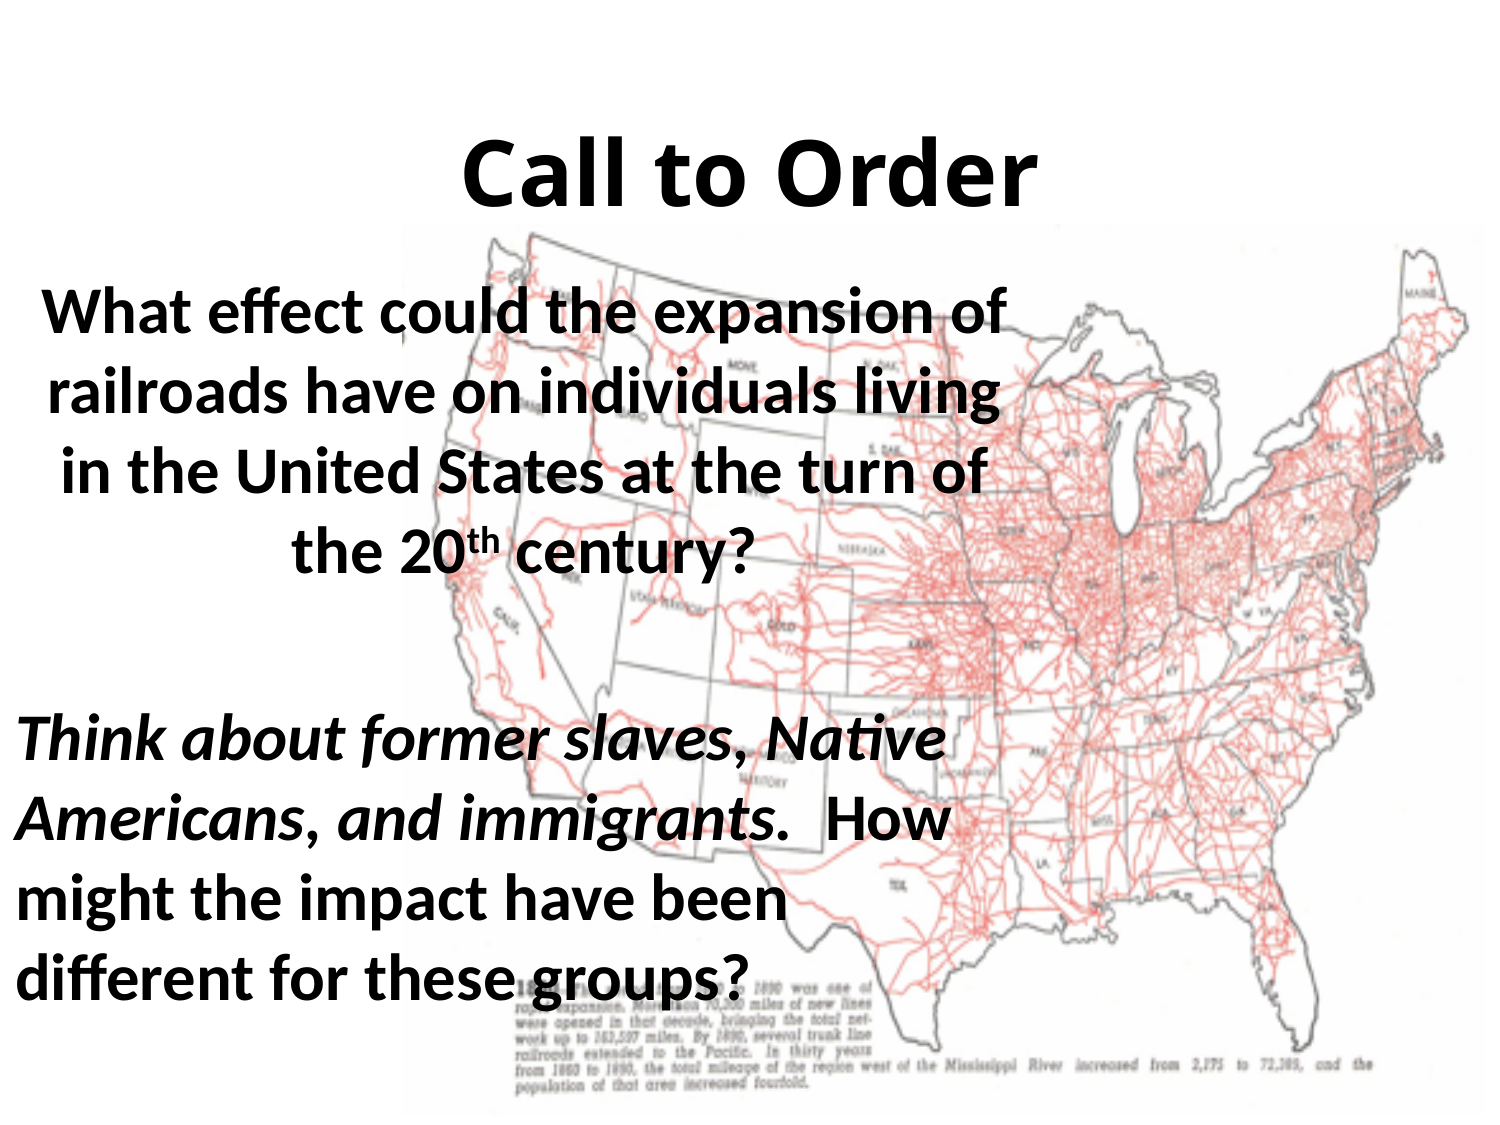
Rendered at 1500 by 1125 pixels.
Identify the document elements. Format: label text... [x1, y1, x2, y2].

title Call to Order [112, 48, 1388, 259]
subtitle What effect could the expansion of railroads have on individuals living in the United States at the turn of the 20th century? Think about former slaves, Native Americans, and immigrants. How might the impact have been different for these groups? [0, 259, 396, 1099]
picture [401, 224, 1500, 1125]
